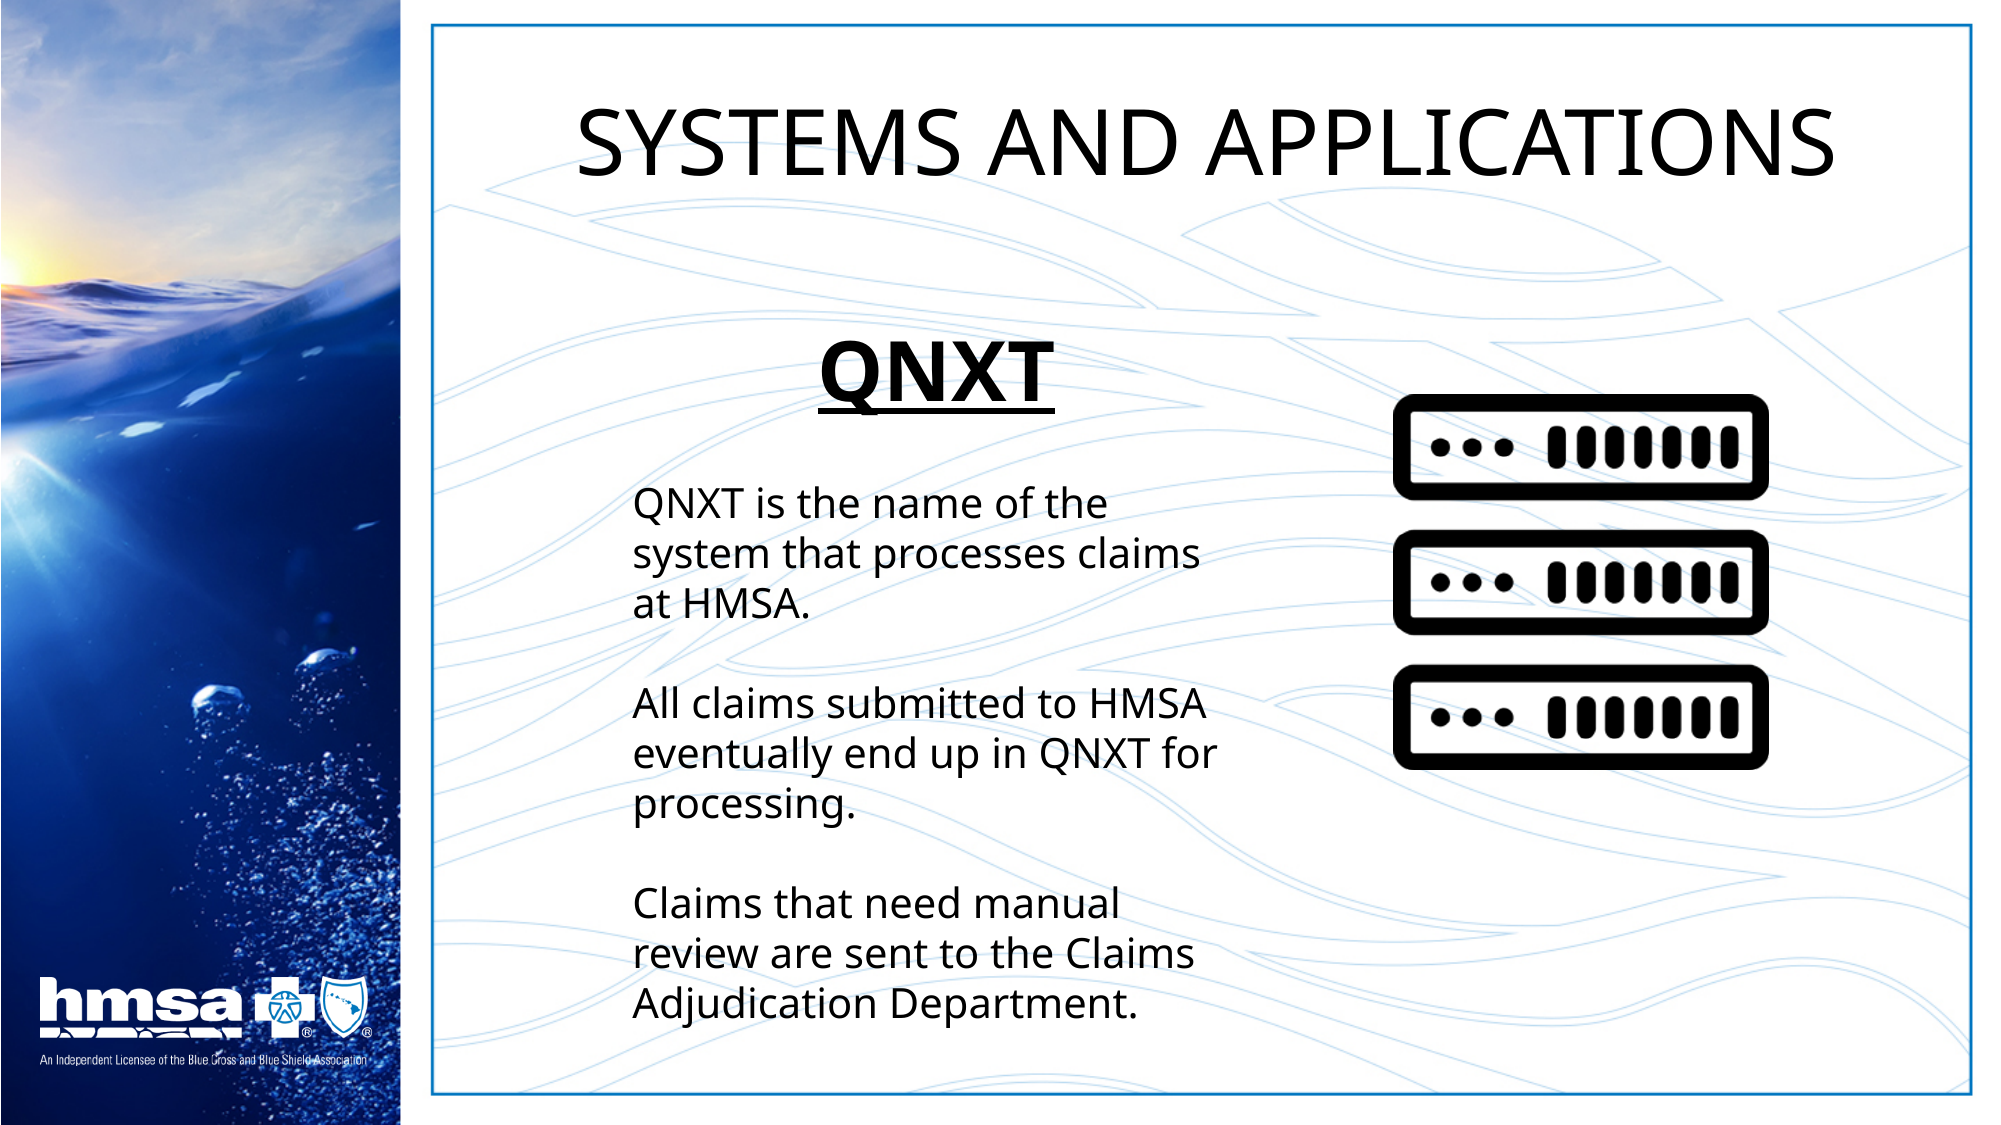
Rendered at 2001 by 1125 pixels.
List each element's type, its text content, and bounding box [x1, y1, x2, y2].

title SYSTEMS AND APPLICATIONS [476, 45, 1939, 233]
text_box QNXT is the name of the system that processes claims at HMSA. All claims submitted to HMSA eventually end up in QNXT for processing. Claims that need manual review are sent to the Claims Adjudication Department. [617, 469, 1256, 1124]
list QNXT [598, 310, 1274, 474]
picture [1, 0, 1999, 1125]
